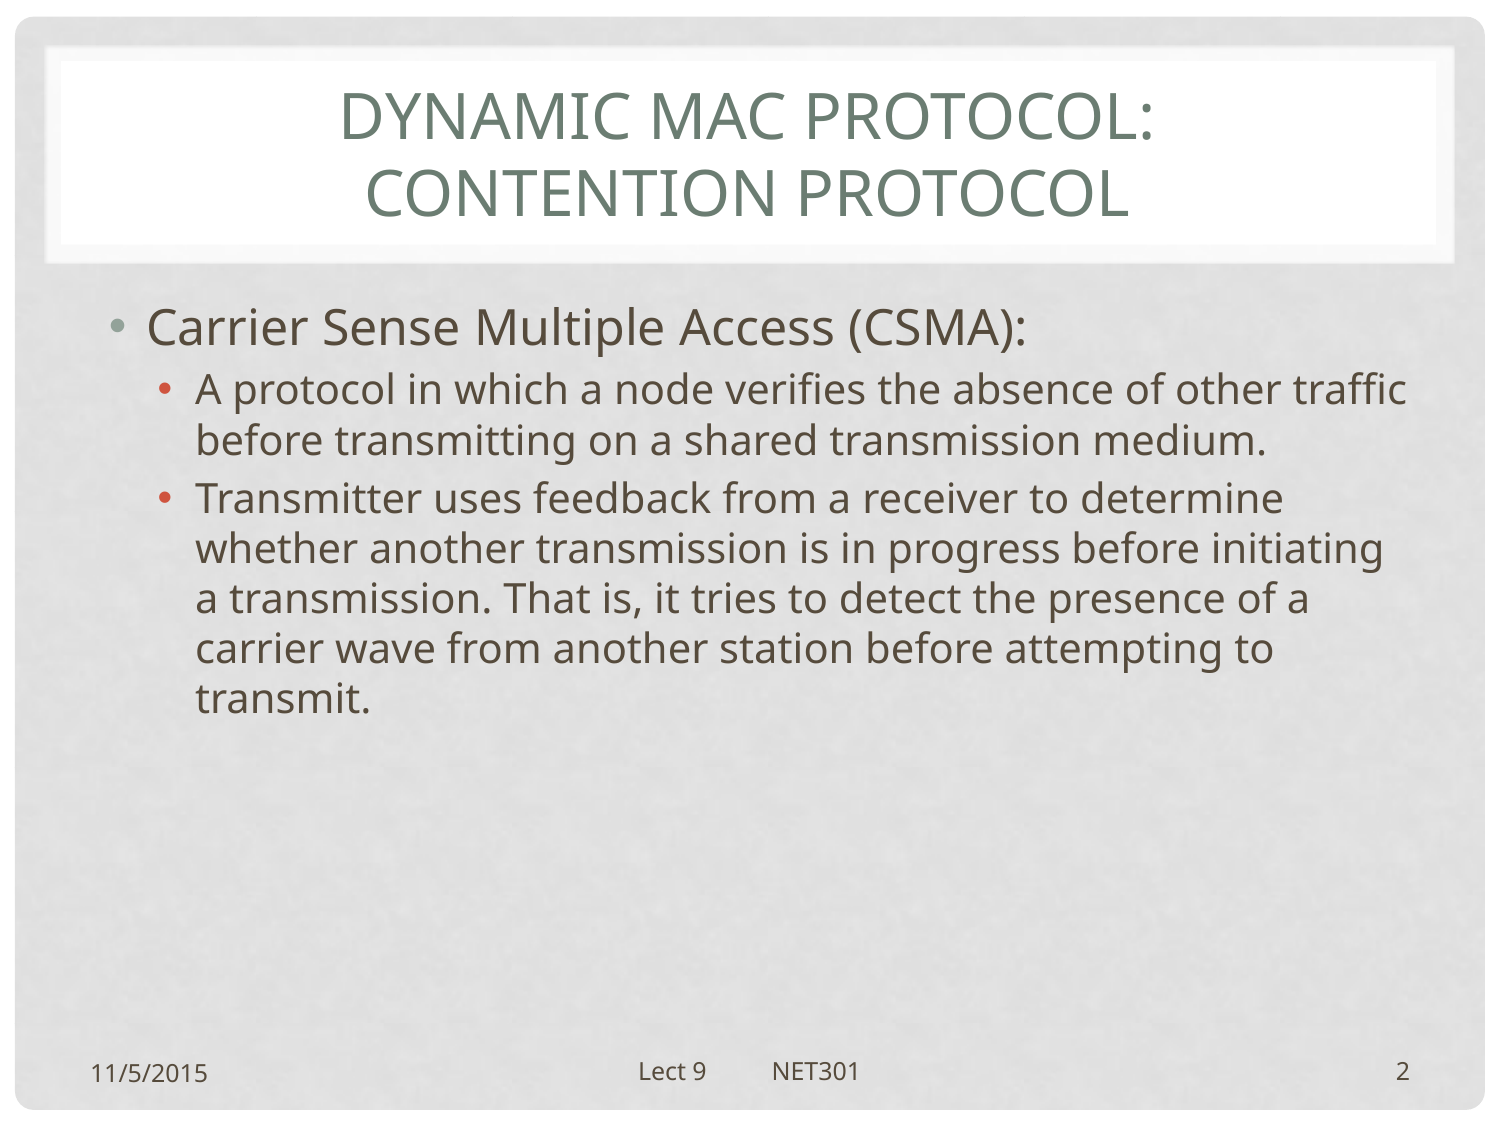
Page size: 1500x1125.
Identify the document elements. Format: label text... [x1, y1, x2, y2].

list Carrier Sense Multiple Access (CSMA): A protocol in which a node verifies the absence of other traffic before transmitting on a shared transmission medium. Transmitter uses feedback from a receiver to determine whether another transmission is in progress before initiating a transmission. That is, it tries to detect the presence of a carrier wave from another station before attempting to transmit. [75, 287, 1425, 1005]
title Dynamic mac protocol: contention protocol [69, 66, 1425, 238]
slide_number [75, 1042, 425, 1103]
footer Lect 9 NET301 [512, 1042, 988, 1103]
slide_number 2 [1074, 1042, 1425, 1103]
